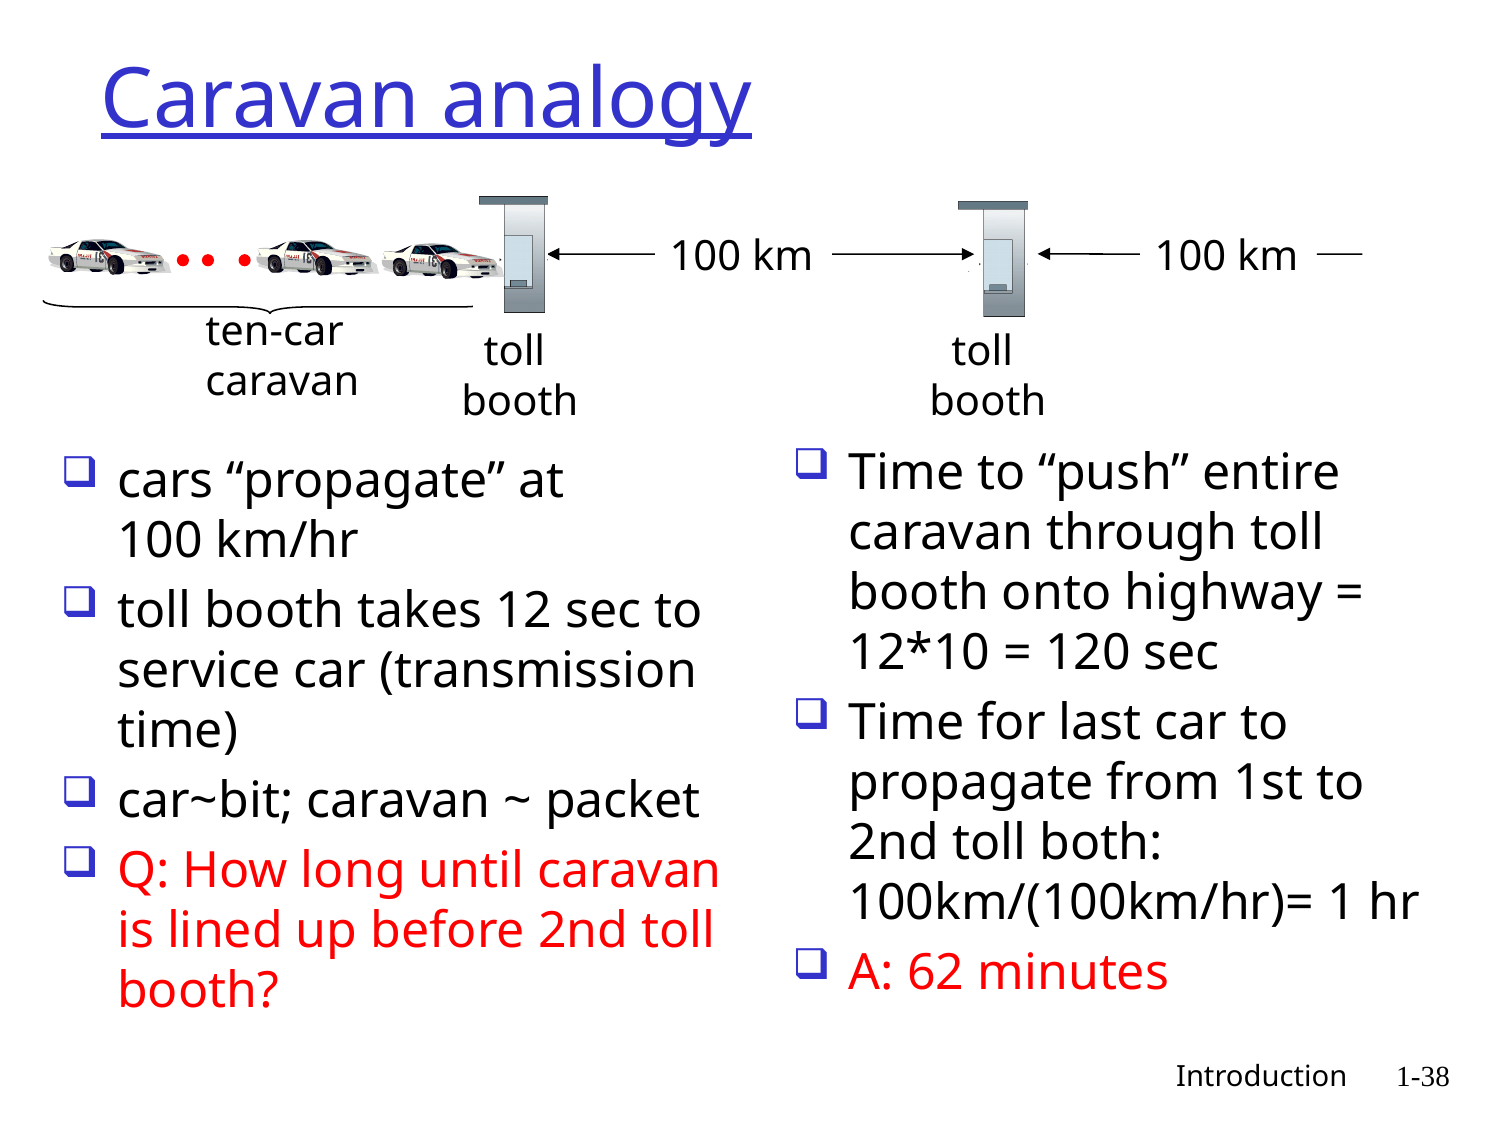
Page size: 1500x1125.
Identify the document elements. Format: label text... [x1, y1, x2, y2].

list Time to “push” entire caravan through toll booth onto highway = 12*10 = 120 sec Time for last car to propagate from 1st to 2nd toll both: 100km/(100km/hr)= 1 hr A: 62 minutes [777, 431, 1461, 985]
title Caravan analogy [85, 0, 1361, 188]
footer Introduction [887, 1049, 1362, 1125]
list cars “propagate” at 100 km/hr toll booth takes 12 sec to service car (transmission time) car~bit; caravan ~ packet Q: How long until caravan is lined up before 2nd toll booth? [45, 441, 738, 985]
slide_number 1-38 [1362, 1049, 1466, 1125]
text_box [42, 188, 1363, 432]
